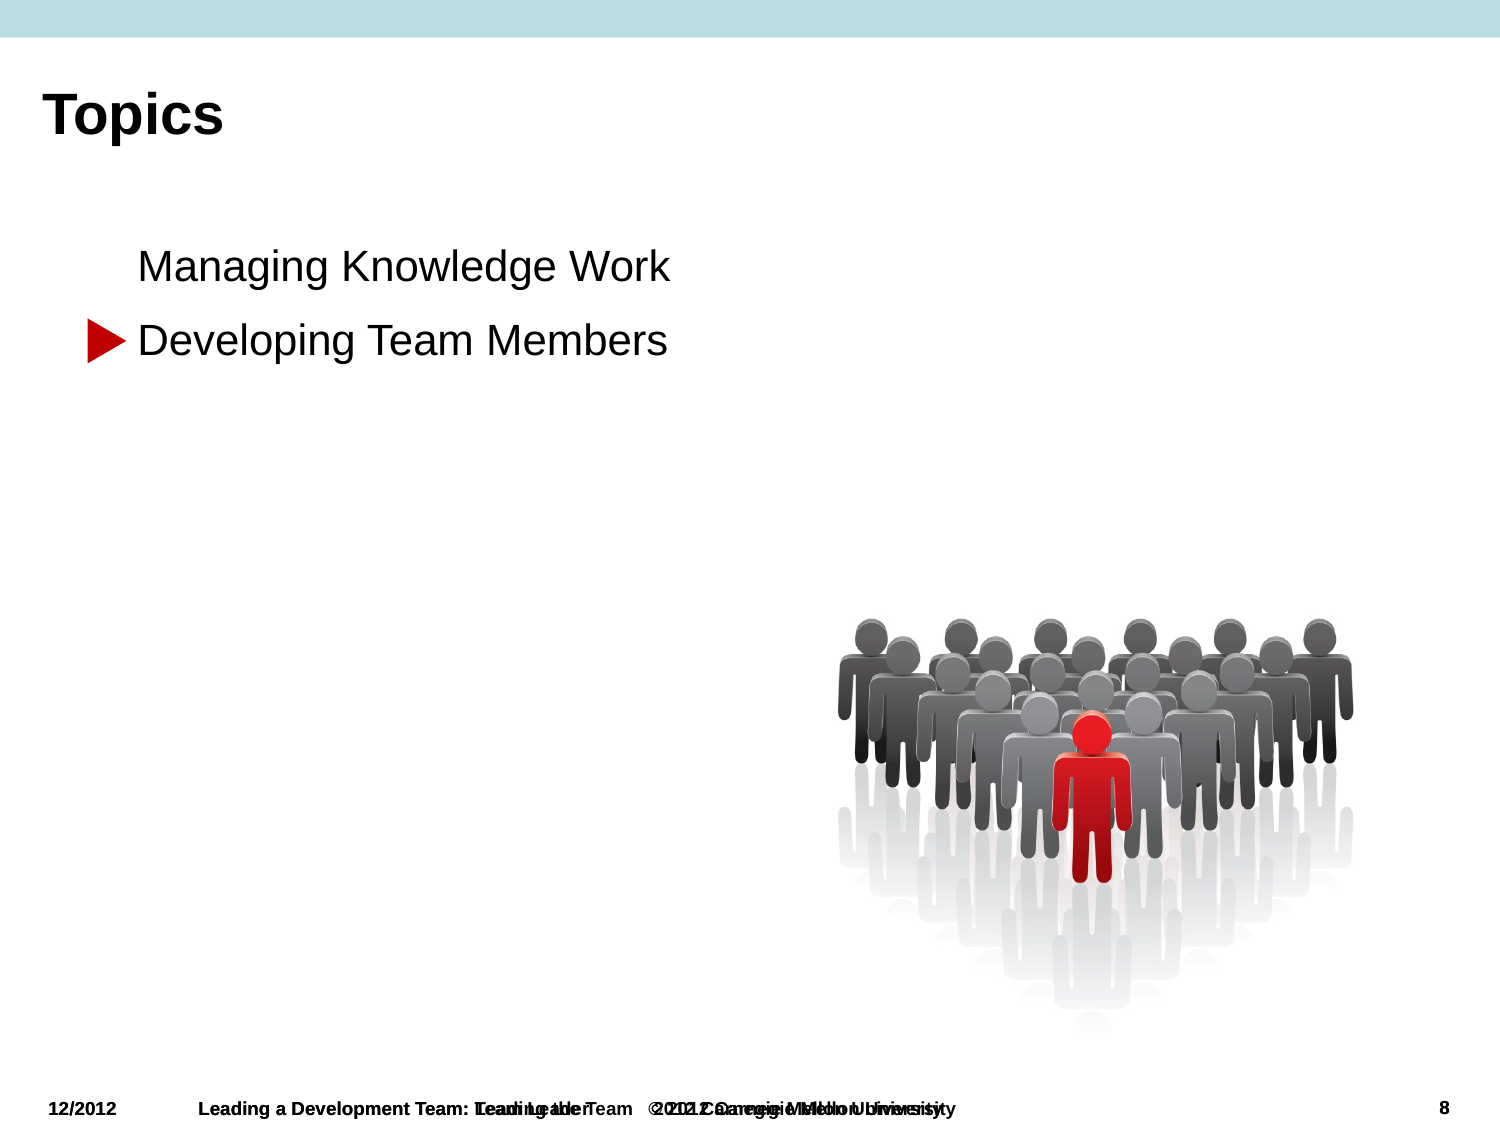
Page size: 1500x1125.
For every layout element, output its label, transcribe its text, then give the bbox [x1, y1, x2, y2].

list Managing Knowledge Work Developing Team Members [137, 237, 1213, 1000]
picture [829, 612, 1361, 1058]
title Topics [42, 89, 1438, 147]
text_box [87, 318, 127, 364]
